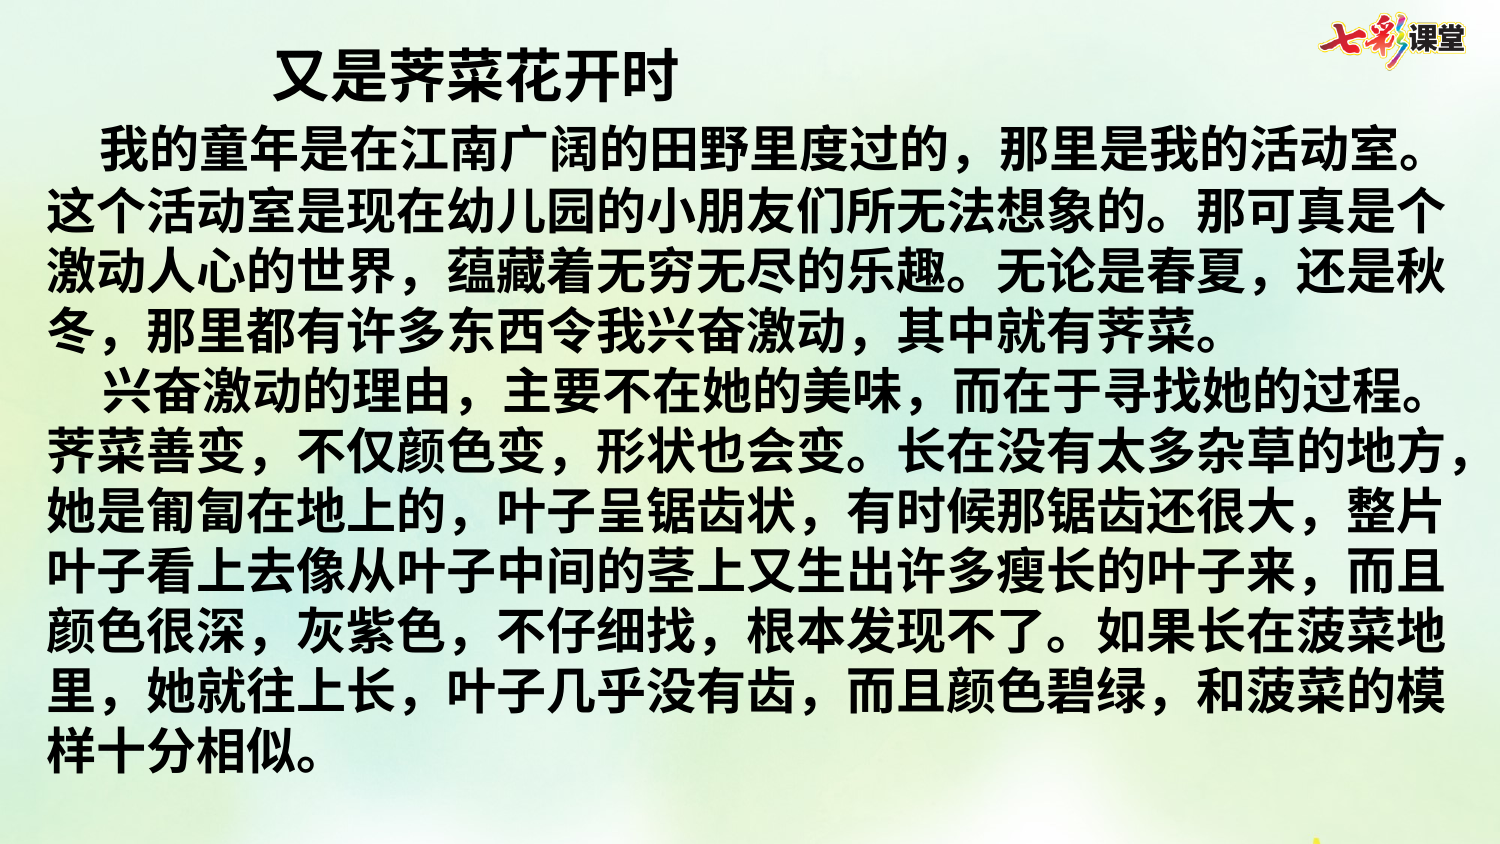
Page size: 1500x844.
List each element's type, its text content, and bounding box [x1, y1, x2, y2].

text_box 又是荠菜花开时 我的童年是在江南广阔的田野里度过的，那里是我的活动室。这个活动室是现在幼儿园的小朋友们所无法想象的。那可真是个激动人心的世界，蕴藏着无穷无尽的乐趣。无论是春夏，还是秋冬，那里都有许多东西令我兴奋激动，其中就有荠菜。 兴奋激动的理由，主要不在她的美味，而在于寻找她的过程。荠菜善变，不仅颜色变，形状也会变。长在没有太多杂草的地方，她是匍匐在地上的，叶子呈锯齿状，有时候那锯齿还很大，整片叶子看上去像从叶子中间的茎上又生出许多瘦长的叶子来，而且颜色很深，灰紫色，不仔细找，根本发现不了。如果长在菠菜地里，她就往上长，叶子几乎没有齿，而且颜色碧绿，和菠菜的模样十分相似。 [31, 32, 1473, 787]
picture [0, 0, 1500, 844]
